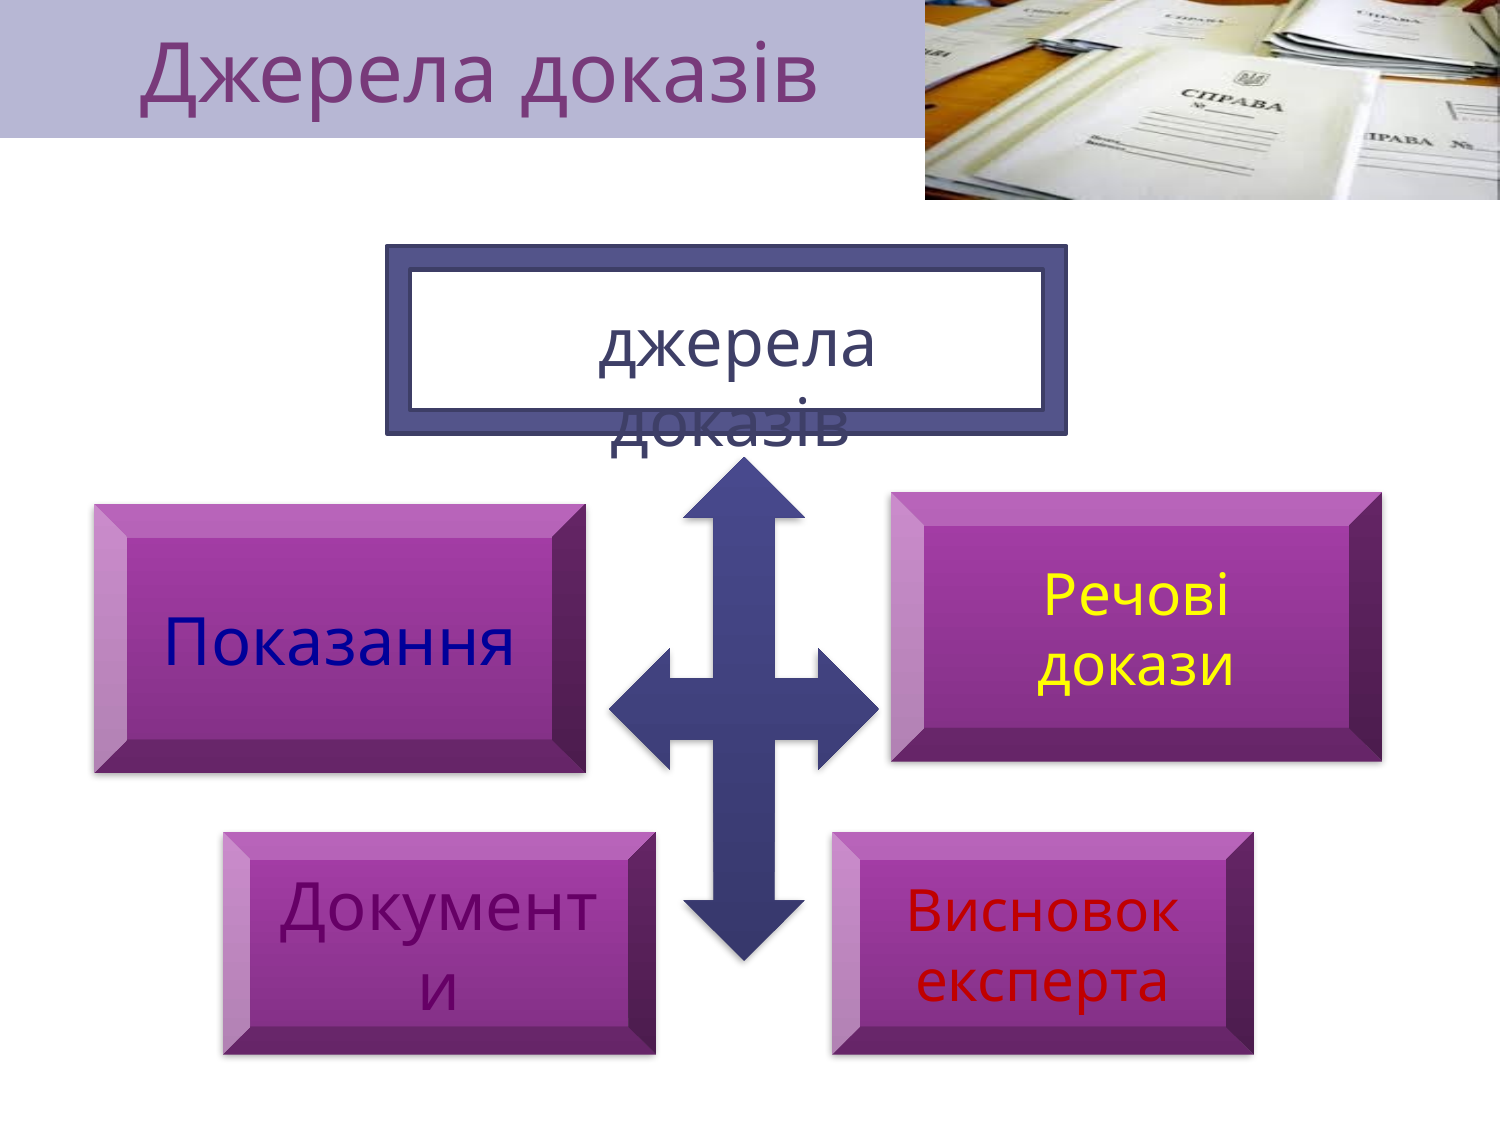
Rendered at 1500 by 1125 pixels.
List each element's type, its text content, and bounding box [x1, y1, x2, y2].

text_box Документи [222, 831, 657, 1055]
text_box Висновок експерта [831, 831, 1254, 1055]
text_box Речові докази [890, 492, 1383, 762]
picture [925, 0, 1500, 200]
title Джерела доказів [0, 0, 923, 138]
text_box [385, 244, 1068, 436]
text_box [609, 457, 879, 961]
text_box Показання [93, 503, 586, 774]
text_box джерела доказів [457, 292, 1020, 468]
